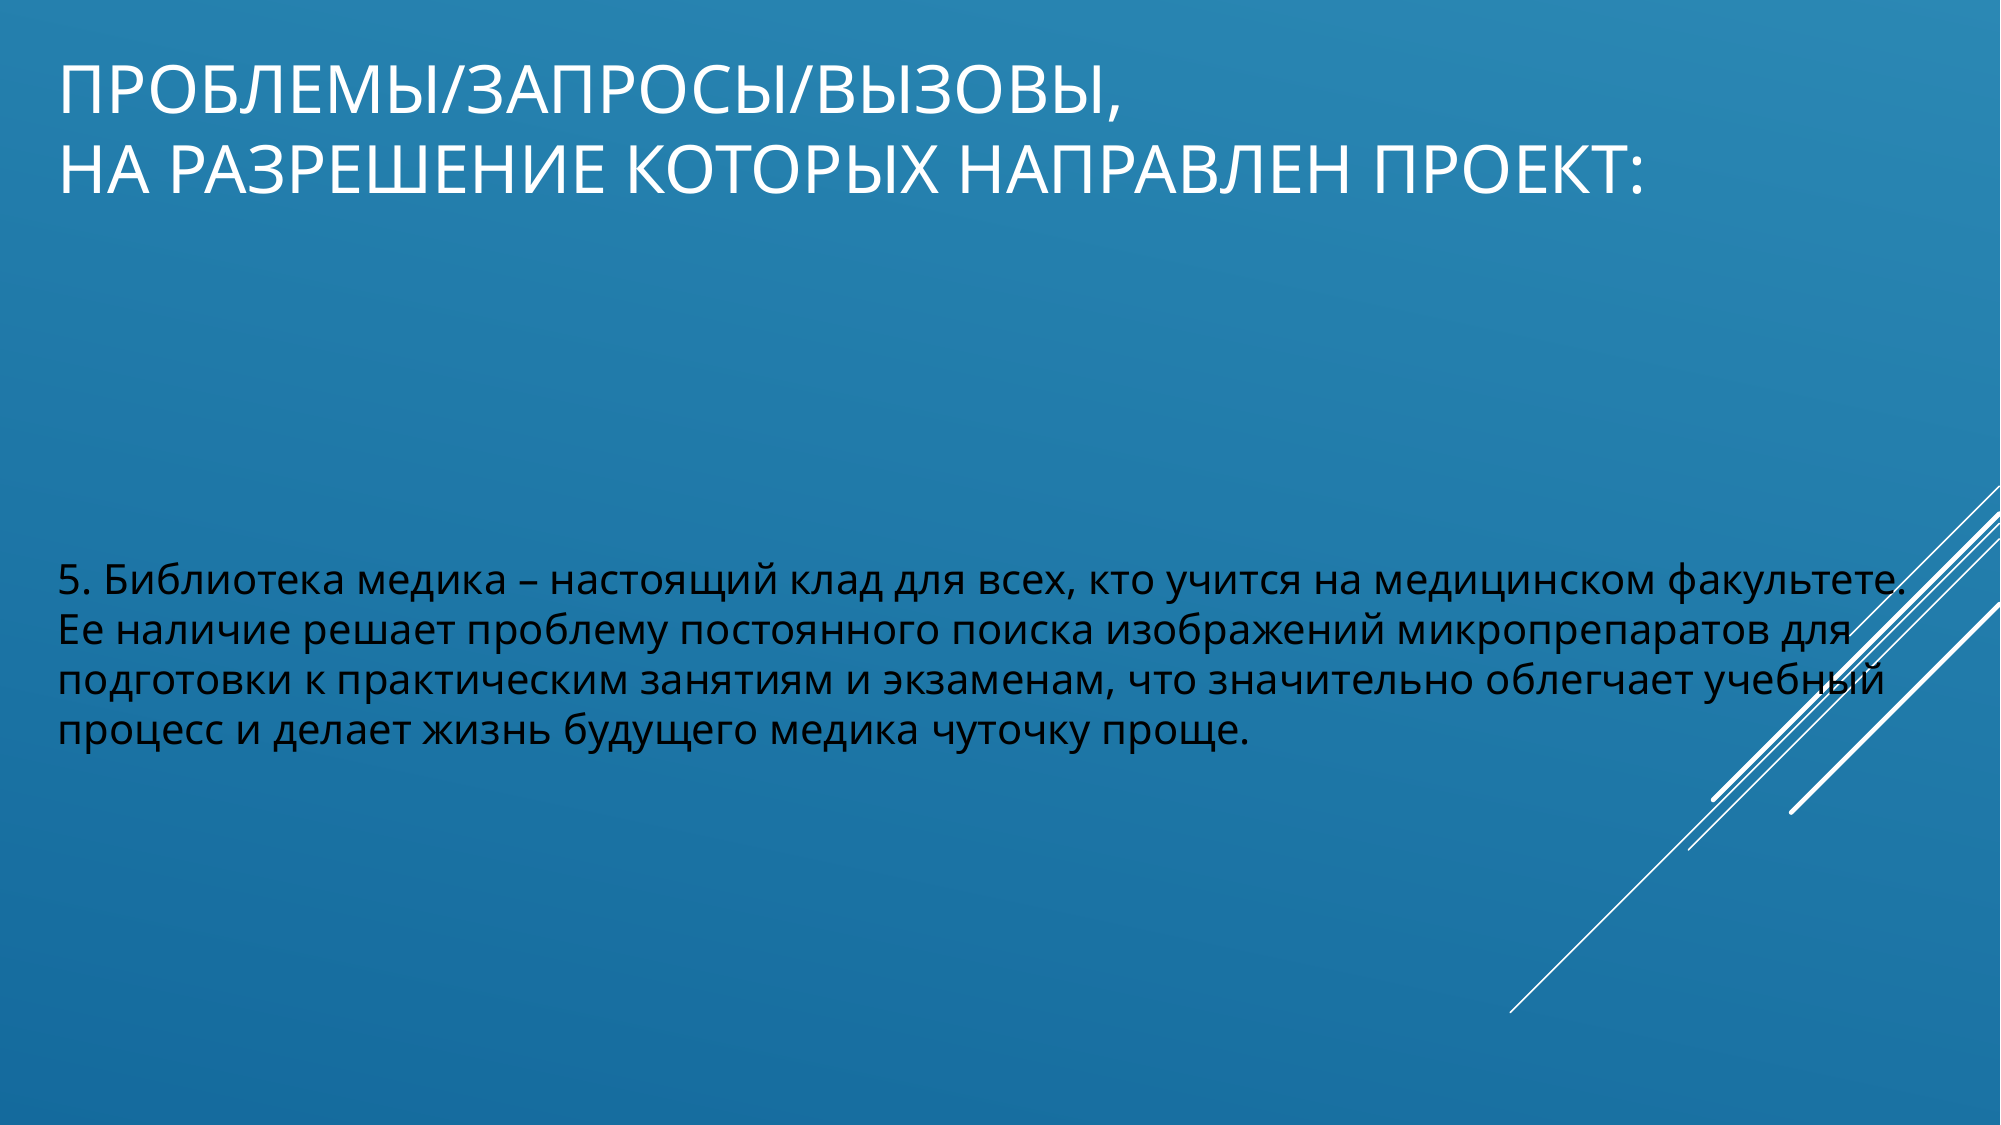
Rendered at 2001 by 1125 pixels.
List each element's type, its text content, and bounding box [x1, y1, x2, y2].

title ПРОБЛЕМЫ/ЗАПРОСЫ/ВЫЗОВЫ, НА РАЗРЕШЕНИЕ КОТОРЫХ НАПРАВЛЕН ПРОЕКТ: [42, 16, 1970, 239]
list 5. Библиотека медика – настоящий клад для всех, кто учится на медицинском факультете. Ее наличие решает проблему постоянного поиска изображений микропрепаратов для подготовки к практическим занятиям и экзаменам, что значительно облегчает учебный процесс и делает жизнь будущего медика чуточку проще. [42, 259, 1971, 1046]
